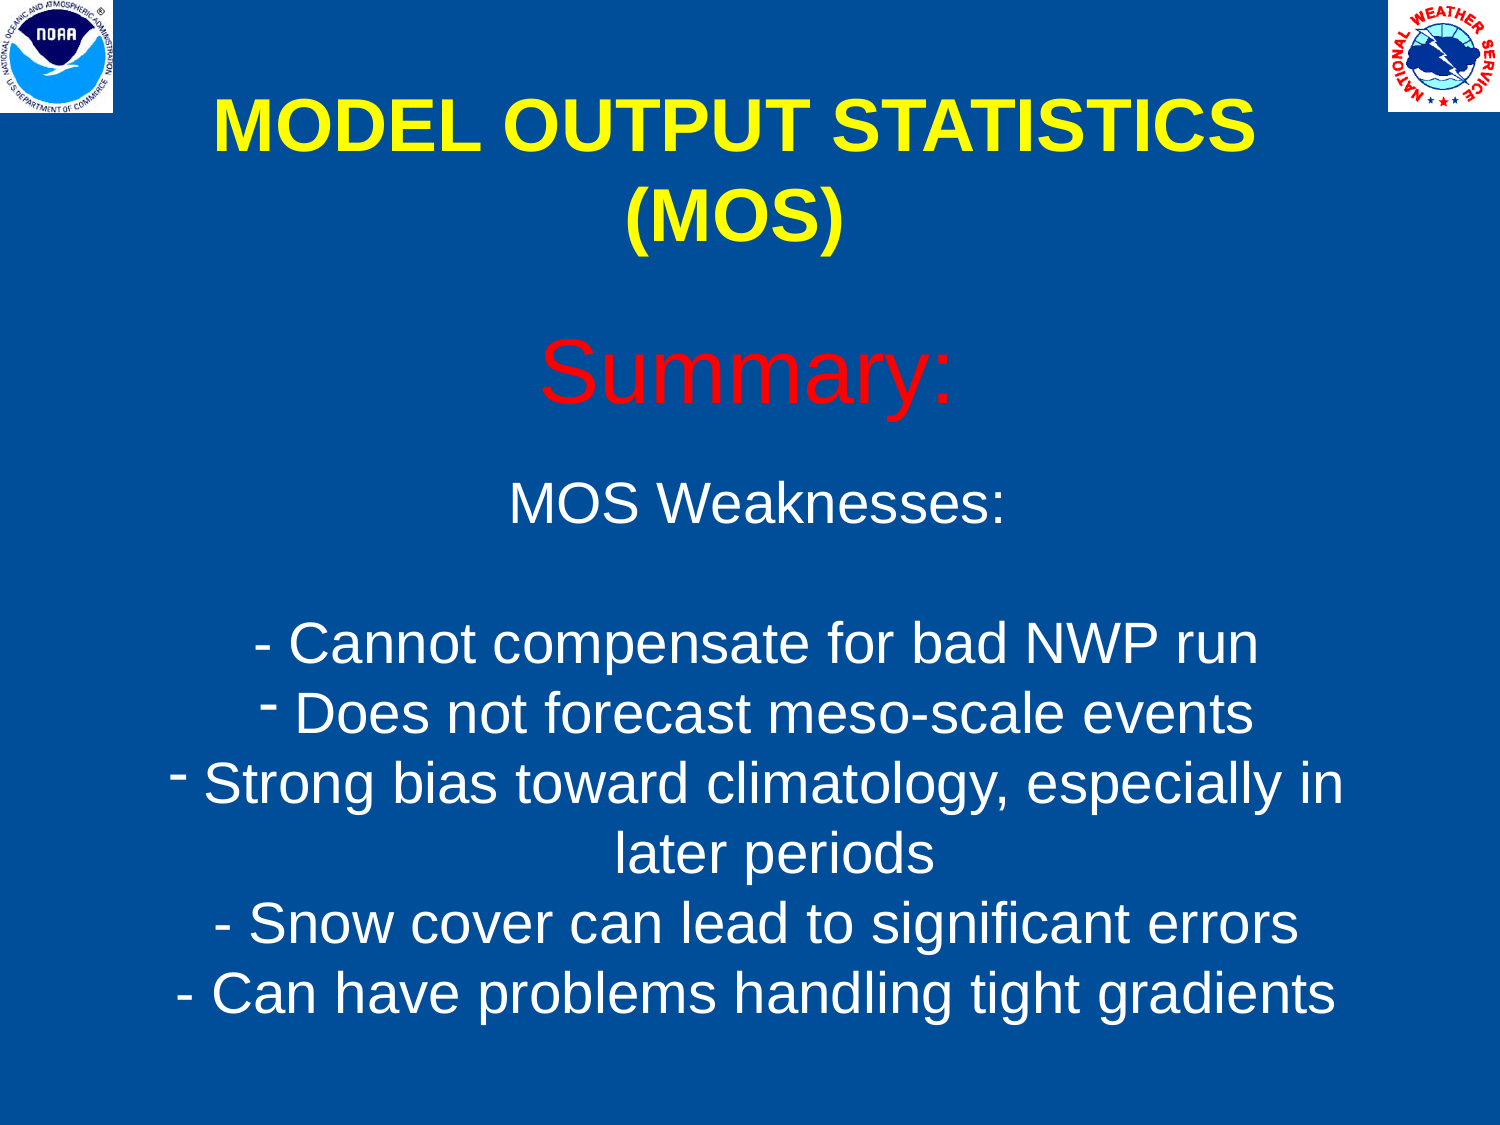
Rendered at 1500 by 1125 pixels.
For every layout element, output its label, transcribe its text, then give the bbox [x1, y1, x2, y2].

text_box MODEL OUTPUT STATISTICS (MOS) [141, 68, 1330, 264]
text_box Summary: [349, 304, 1146, 429]
picture [1388, 0, 1500, 112]
text_box MOS Weaknesses: - Cannot compensate for bad NWP run Does not forecast meso-scale events Strong bias toward climatology, especially in later periods - Snow cover can lead to significant errors - Can have problems handling tight gradients [110, 458, 1405, 1083]
picture [0, 0, 113, 113]
